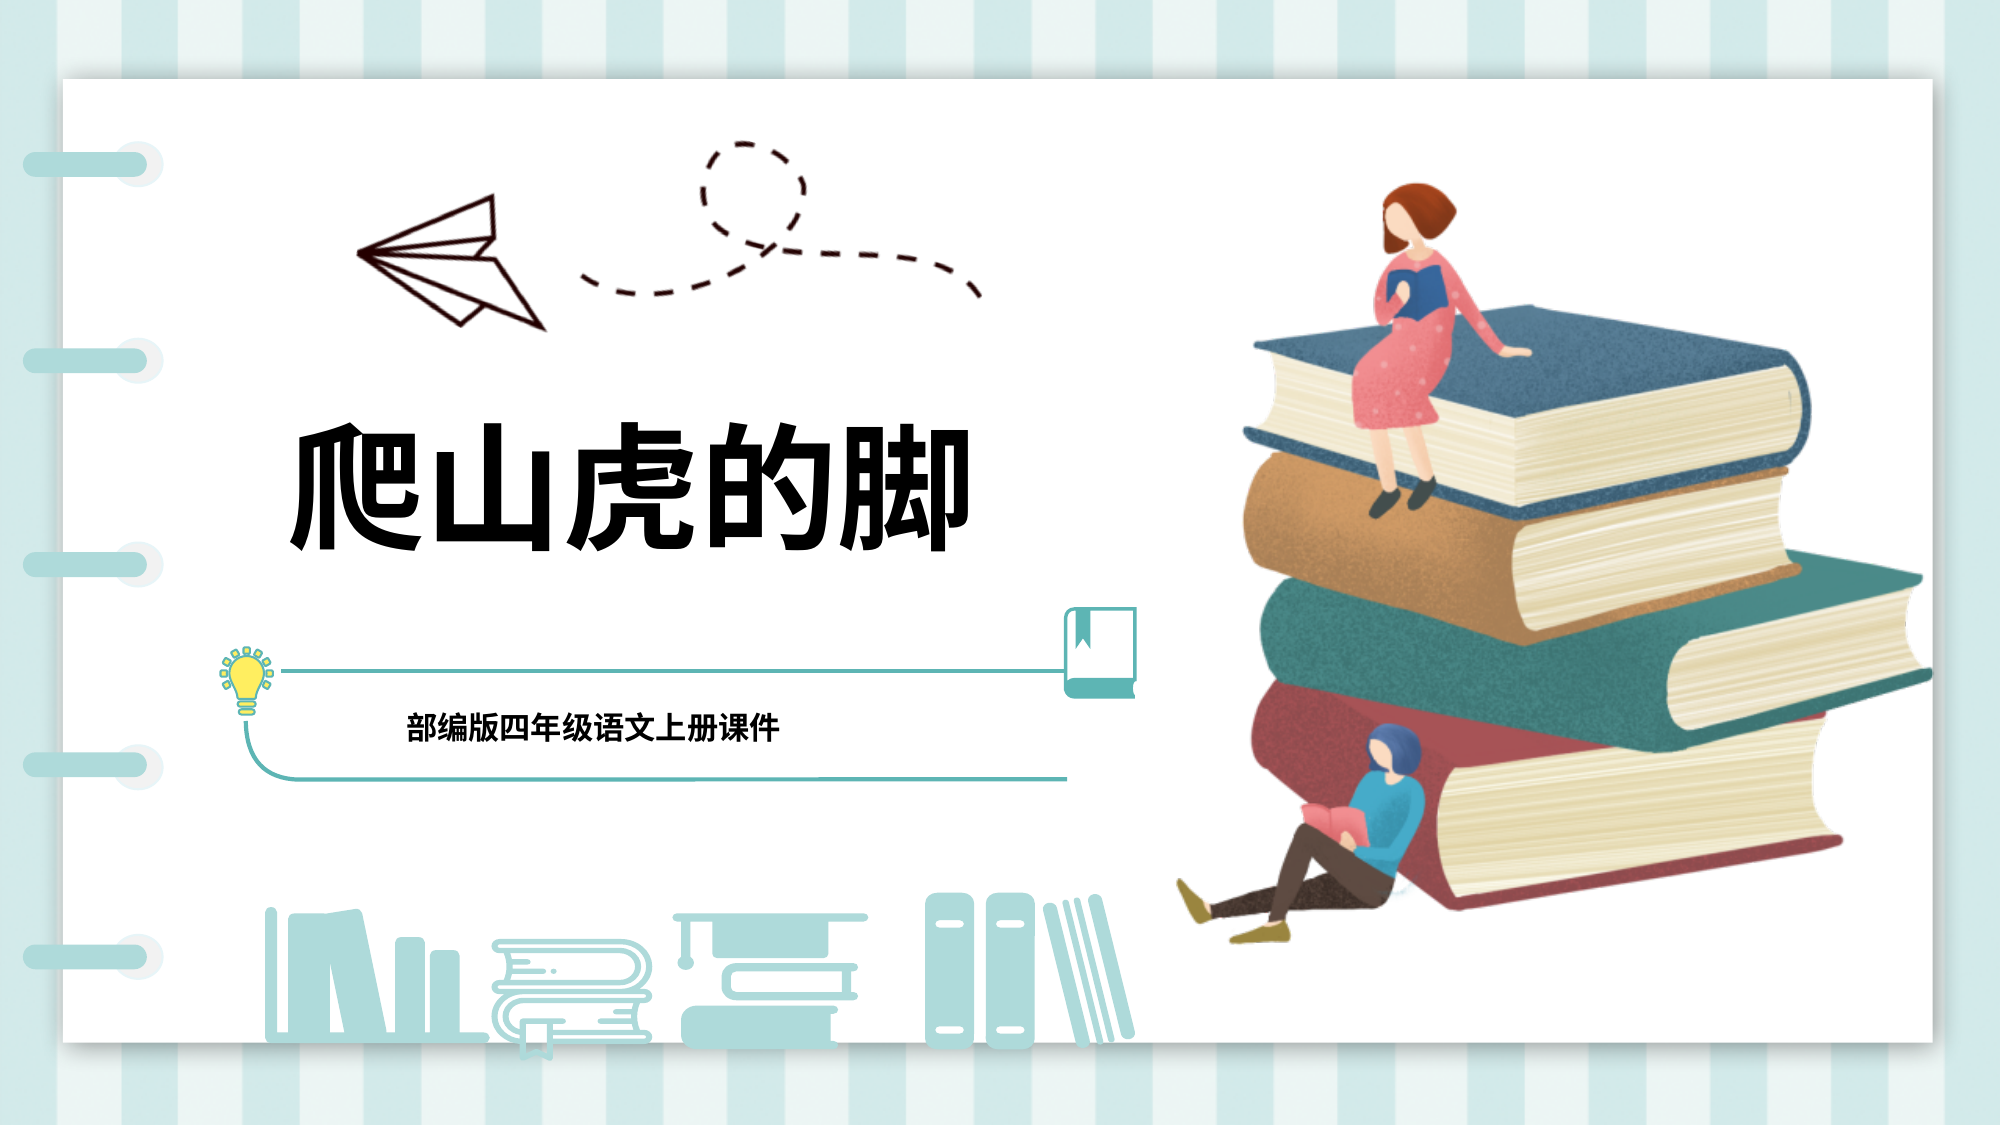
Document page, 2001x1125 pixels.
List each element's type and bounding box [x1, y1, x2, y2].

picture [0, 0, 2000, 1125]
text_box [62, 79, 1933, 1043]
text_box [220, 607, 1064, 780]
text_box [265, 892, 1135, 1061]
